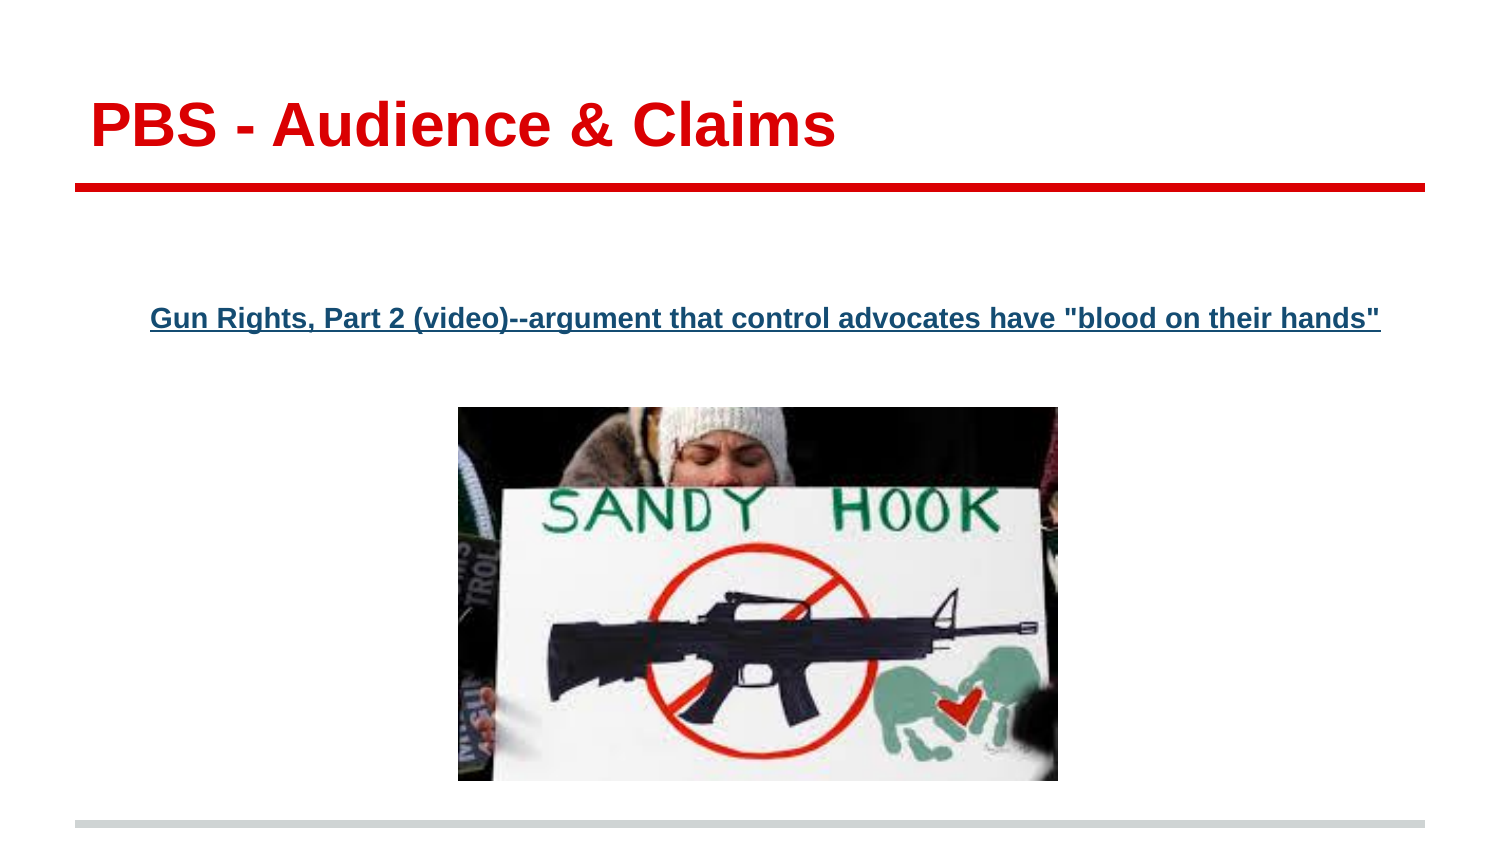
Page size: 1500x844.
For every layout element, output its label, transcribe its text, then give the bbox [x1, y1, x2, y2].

title PBS - Audience & Claims [75, 33, 1425, 175]
picture [458, 407, 1058, 782]
list Gun Rights, Part 2 (video)--argument that control advocates have "blood on their hands" [75, 196, 1425, 808]
